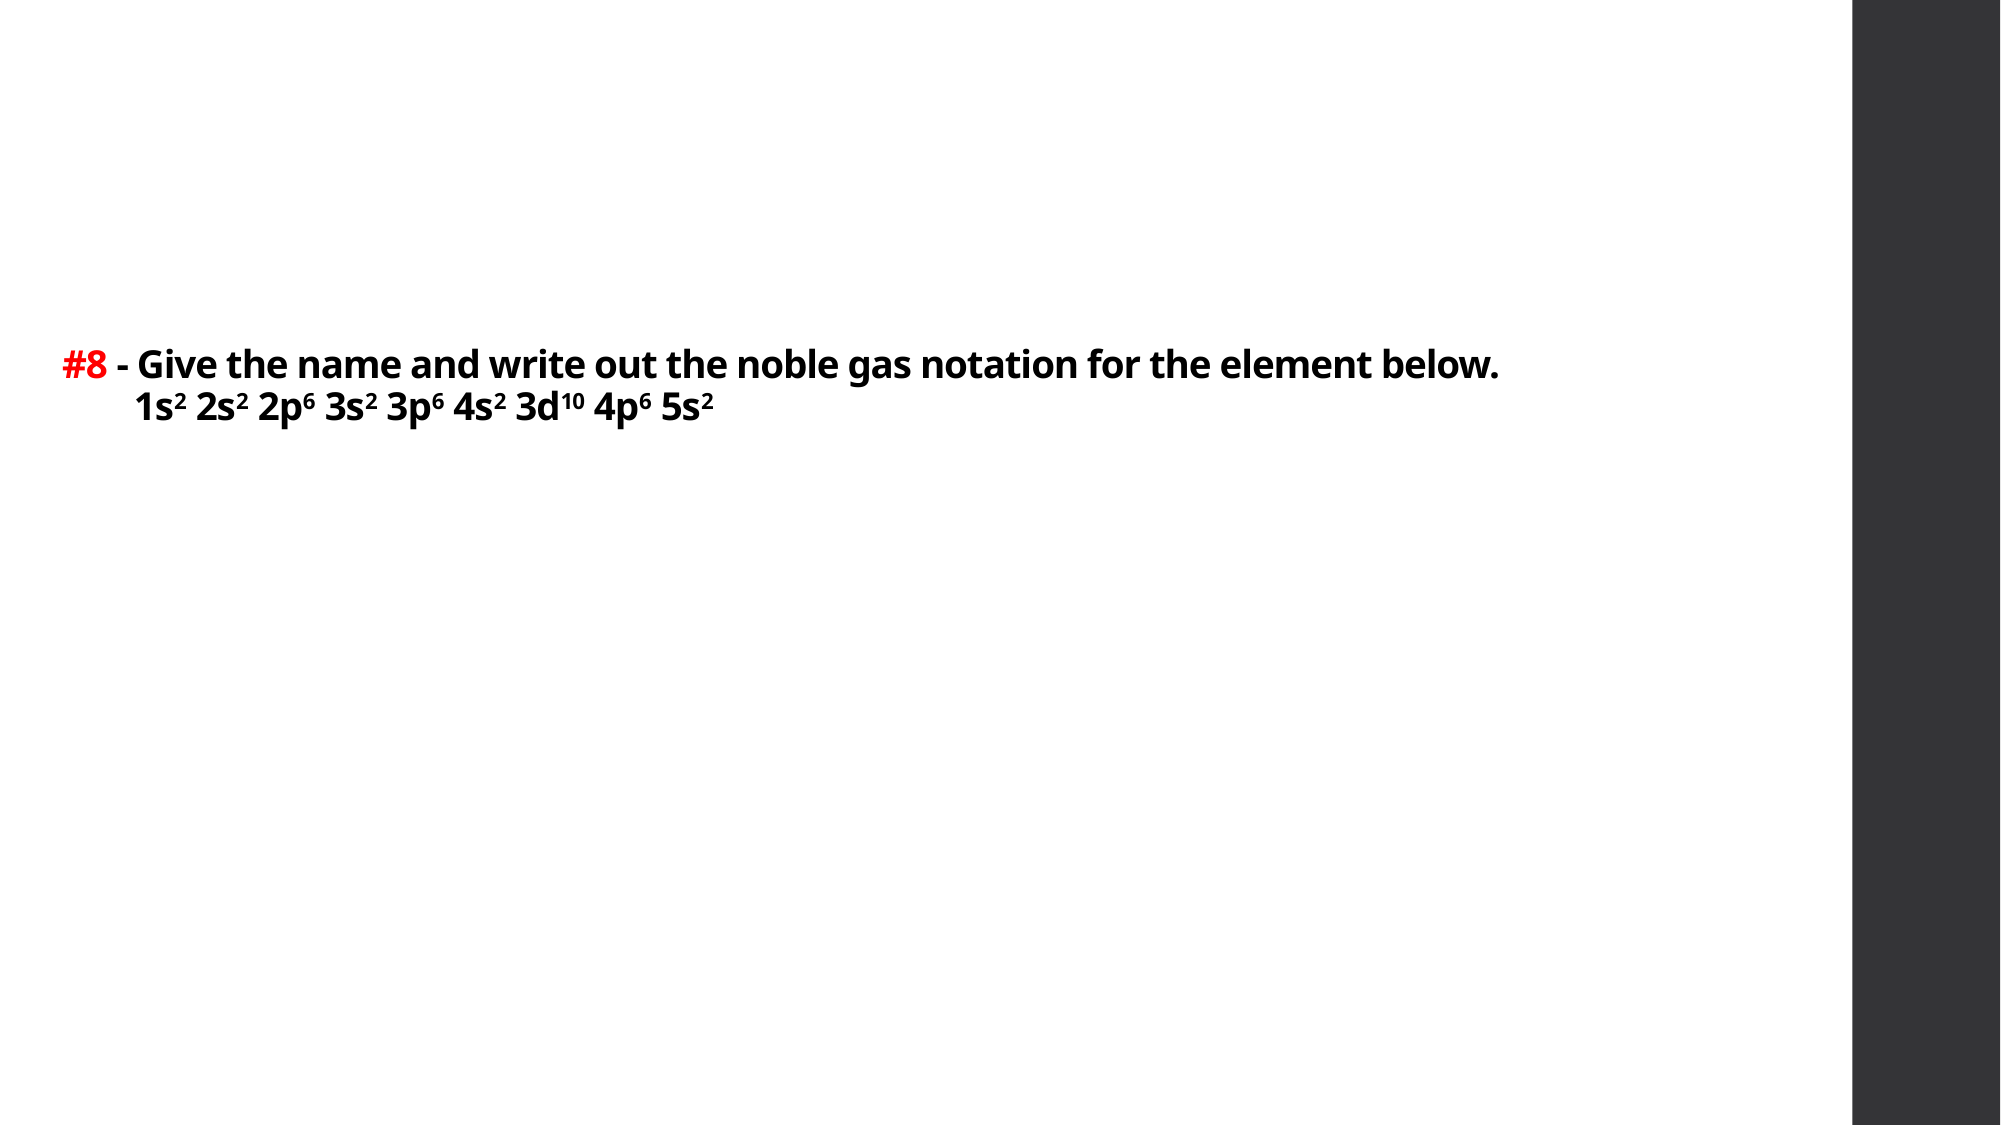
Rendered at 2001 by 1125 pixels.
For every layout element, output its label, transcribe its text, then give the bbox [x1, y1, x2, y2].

title #8 - Give the name and write out the noble gas notation for the element below. 1s2 2s2 2p6 3s2 3p6 4s2 3d10 4p6 5s2 [47, 335, 1858, 524]
